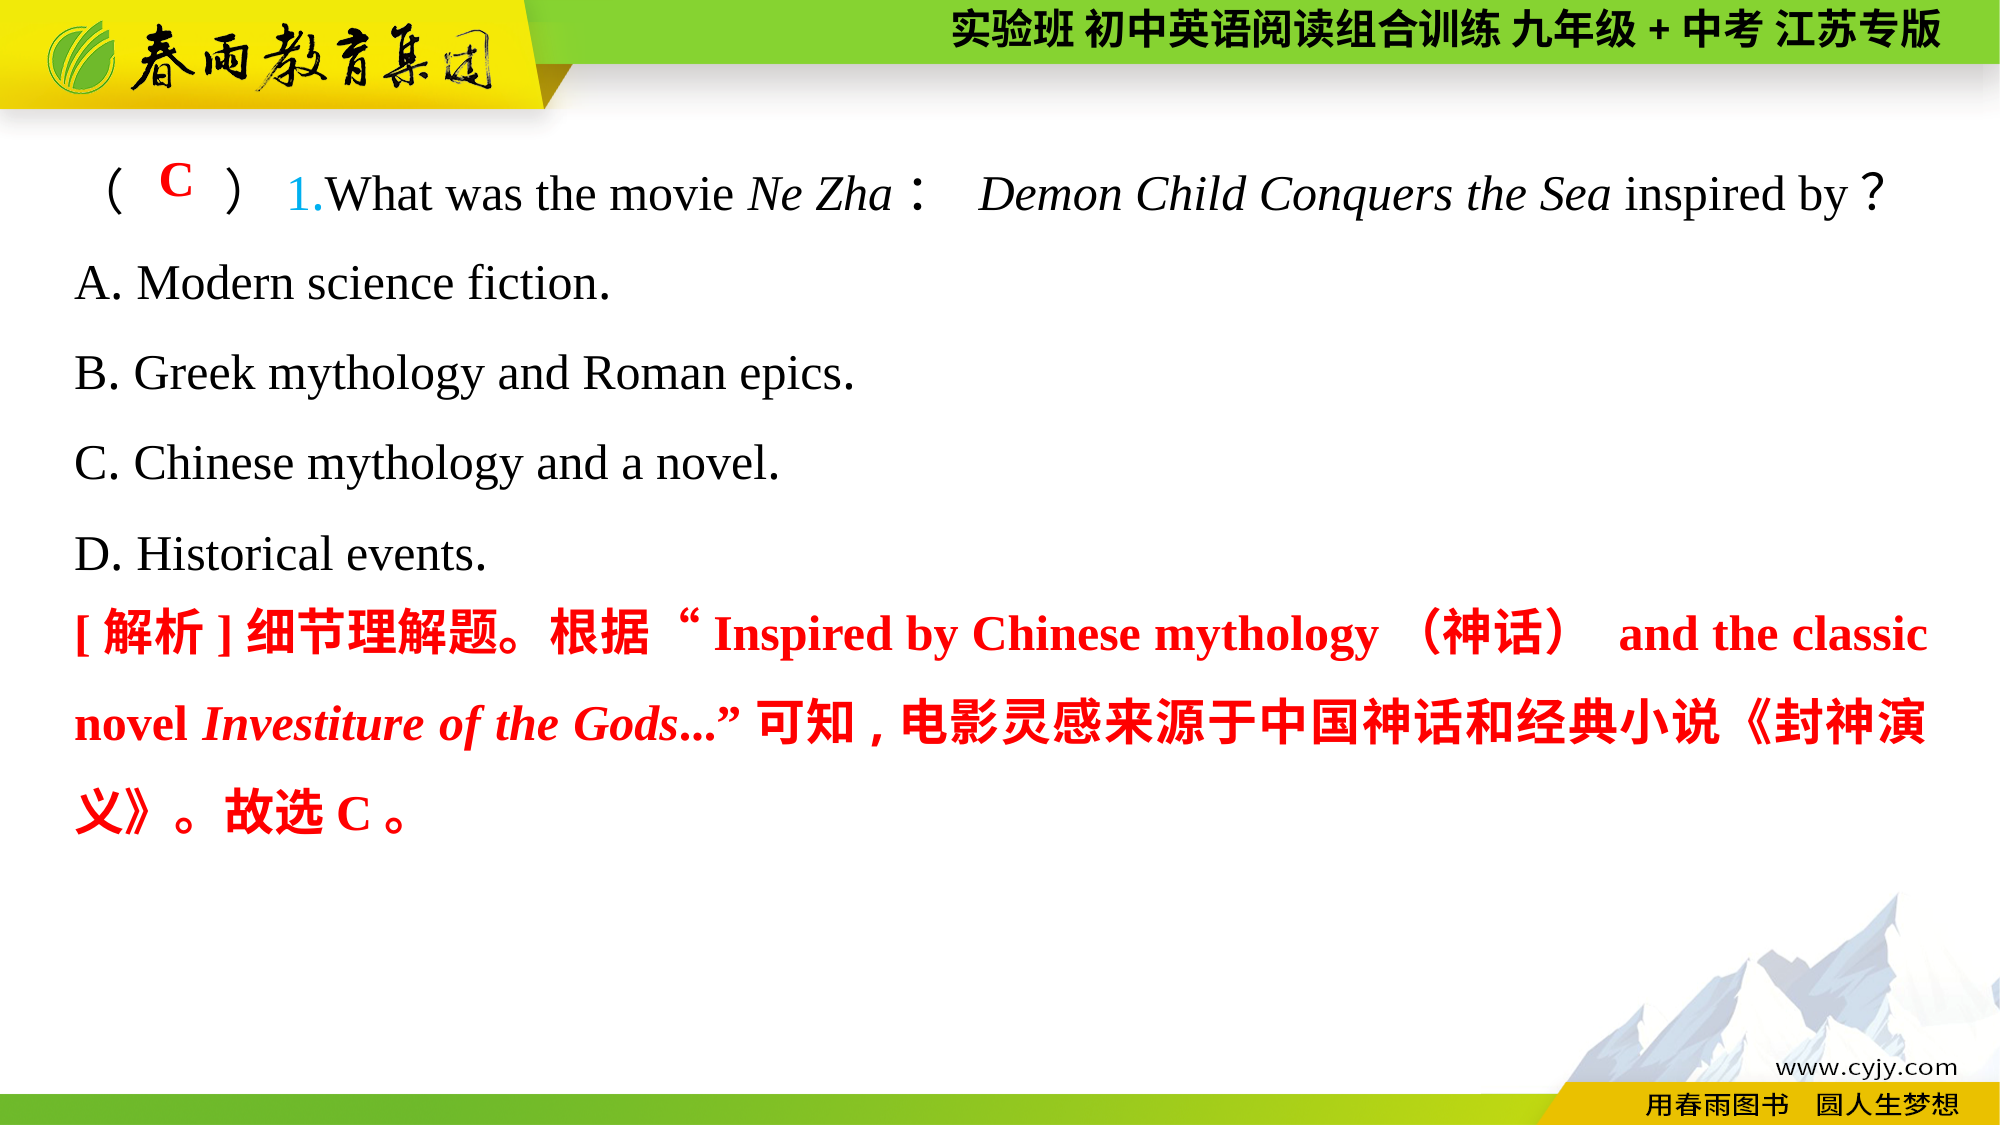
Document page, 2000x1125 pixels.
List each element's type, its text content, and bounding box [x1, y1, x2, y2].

picture [0, 0, 2000, 1125]
text_box C [143, 138, 210, 214]
list （ ）1.What was the movie Ne Zha： Demon Child Conquers the Sea inspired by？ A. Modern science fiction. B. Greek mythology and Roman epics. C. Chinese mythology and a novel. D. Historical events. [59, 122, 1944, 562]
text_box [解析]细节理解题。根据“Inspired by Chinese mythology（神话） and the classic novel Investiture of the Gods...”可知,电影灵感来源于中国神话和经典小说《封神演义》。故选C。 [59, 562, 1944, 848]
